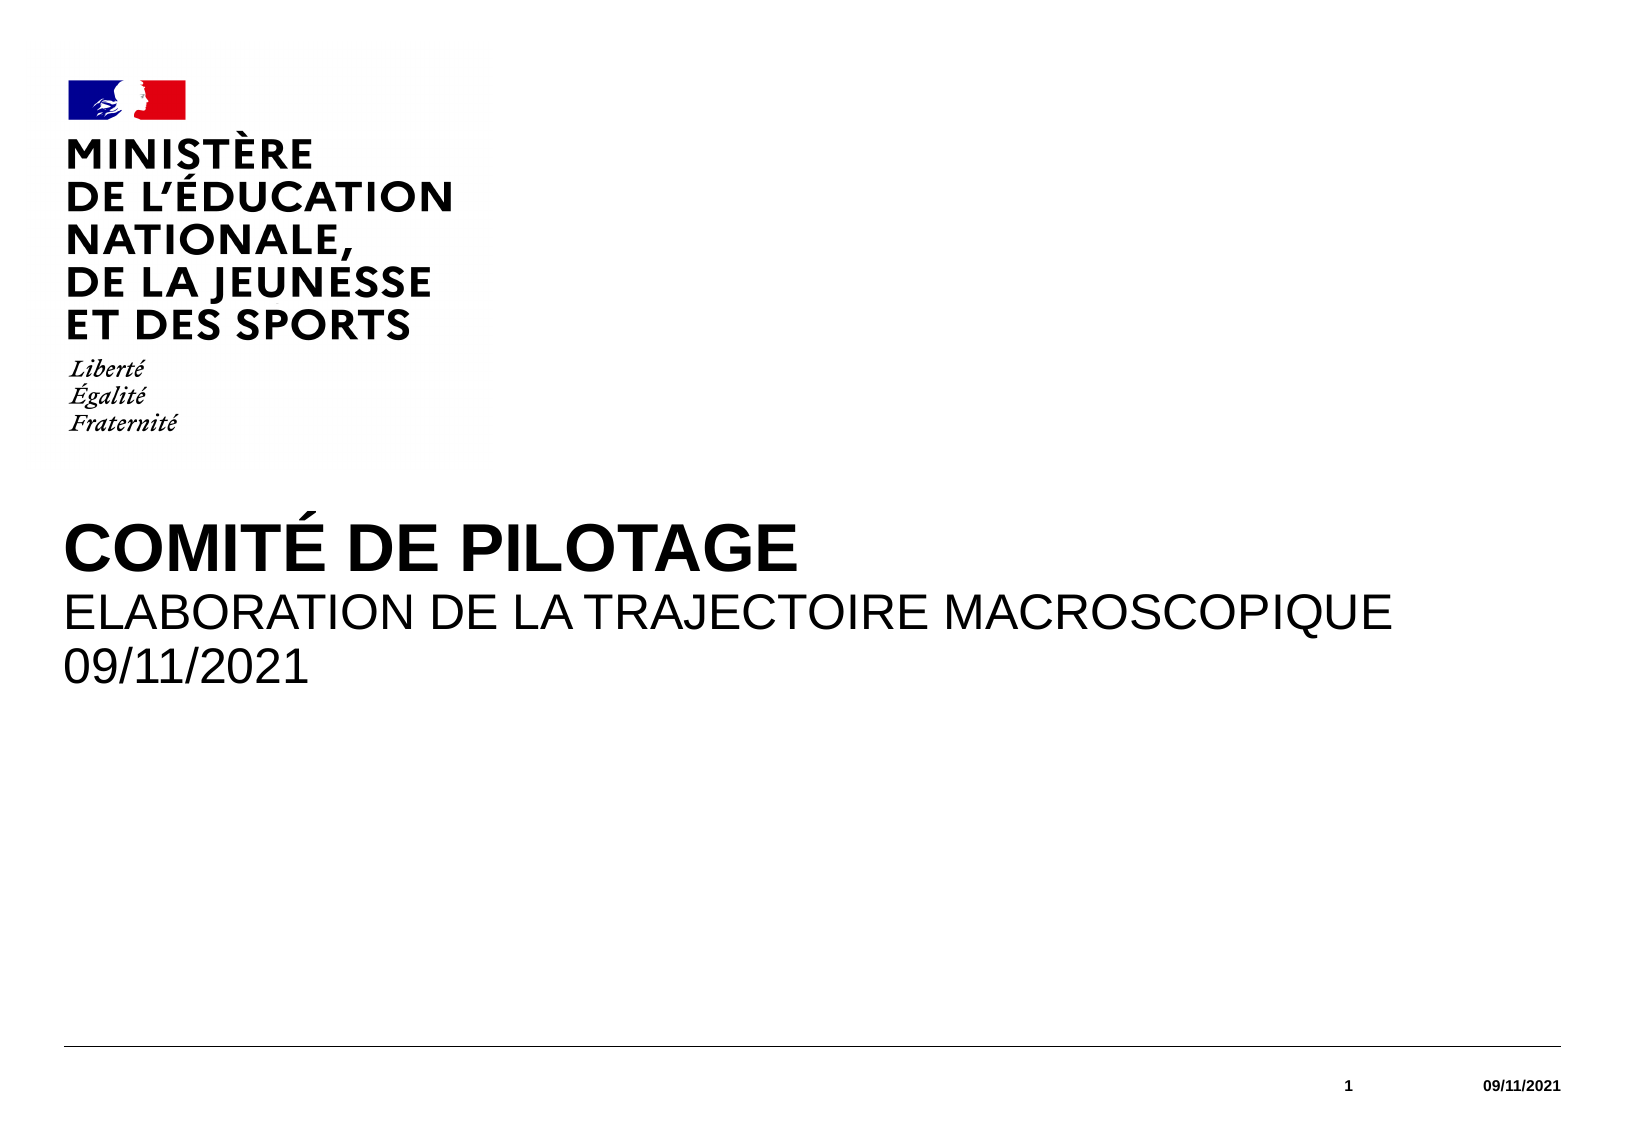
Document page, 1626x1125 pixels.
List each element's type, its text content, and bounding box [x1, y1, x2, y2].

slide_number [1354, 1046, 1562, 1125]
list Comité de pilotage Elaboration de la trajectoire macroscopique 09/11/2021 [63, 513, 1561, 968]
slide_number 1 [1113, 1046, 1354, 1125]
picture [26, 41, 493, 470]
